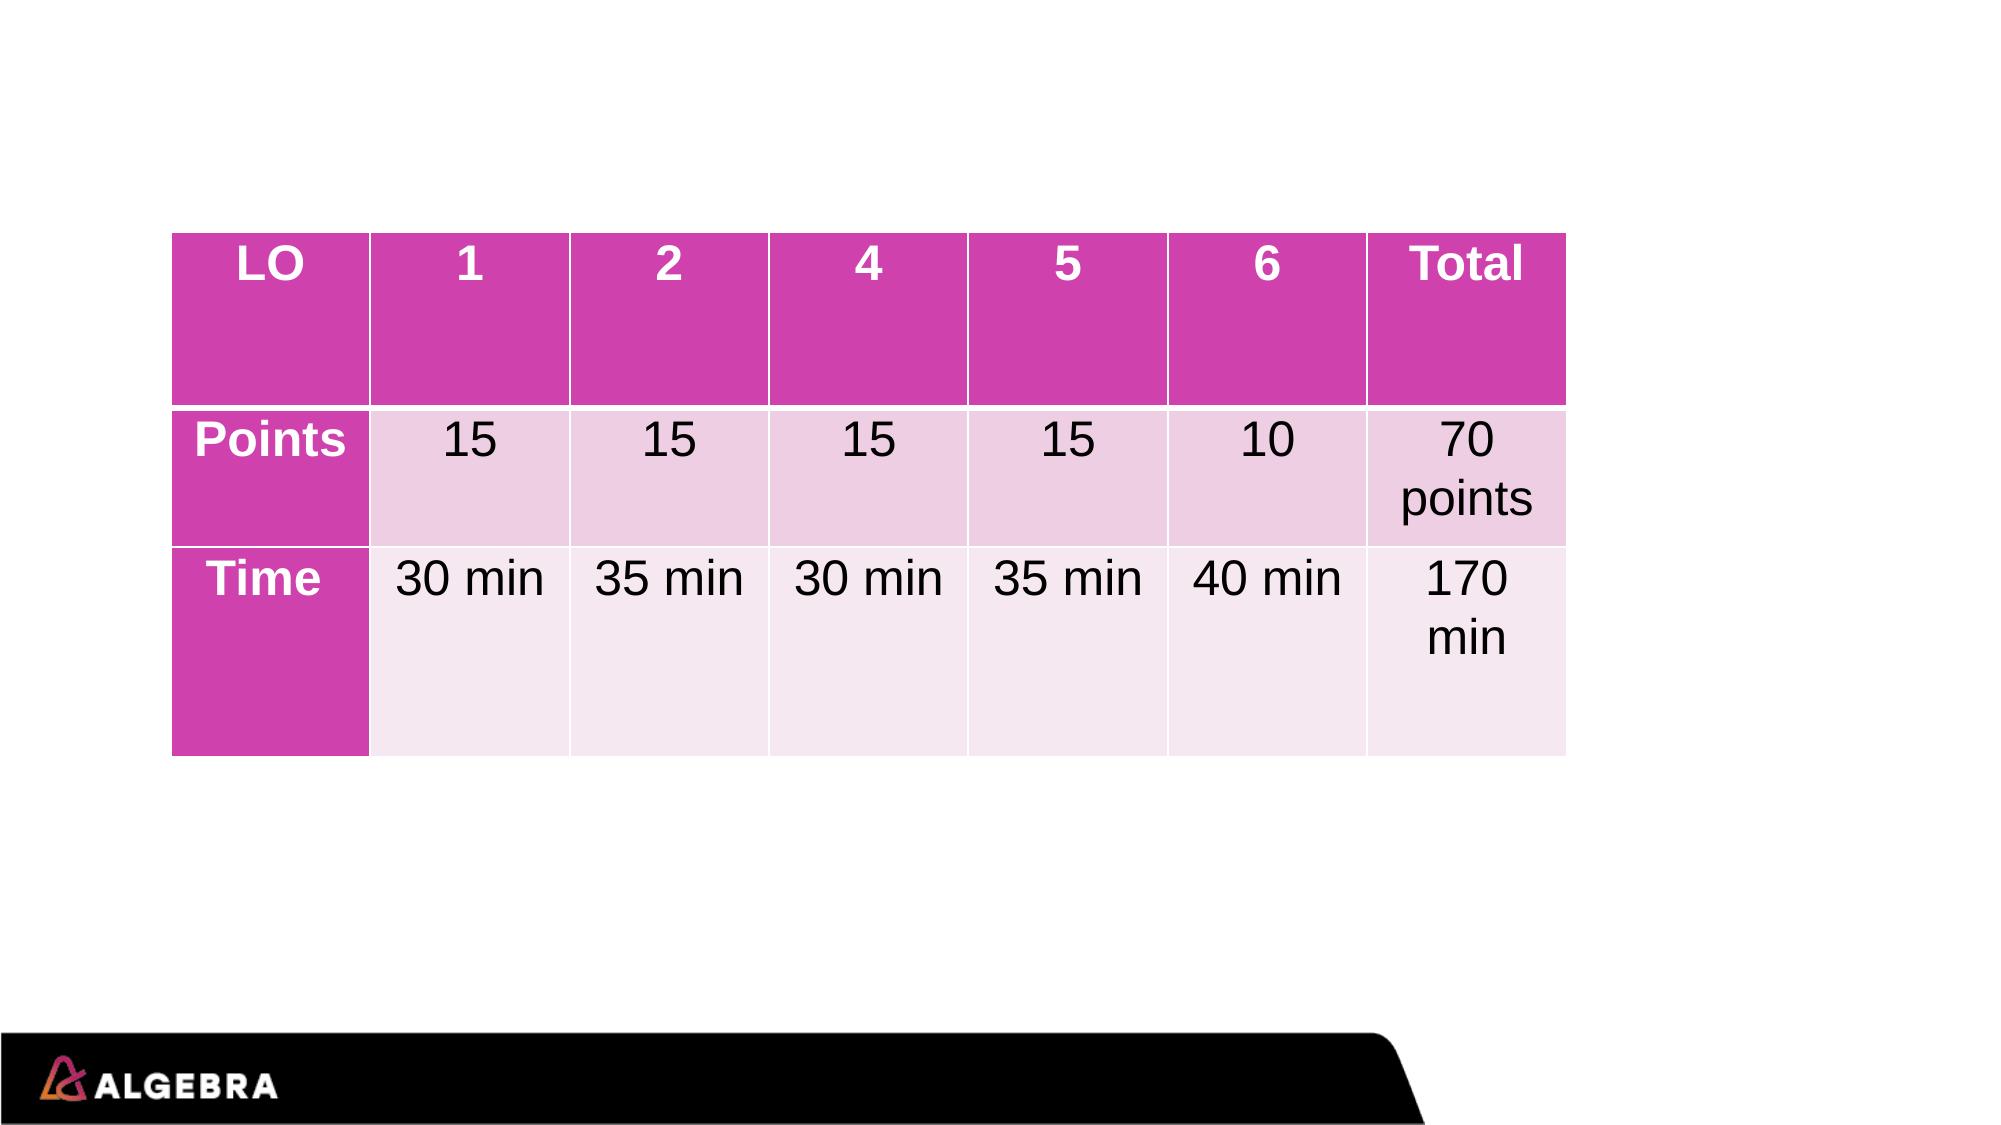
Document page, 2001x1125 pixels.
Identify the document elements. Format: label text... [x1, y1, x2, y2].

table_cell Points [172, 411, 369, 546]
table_cell 70 points [1368, 411, 1566, 546]
table_header Total [1368, 233, 1566, 405]
table_cell 40 min [1169, 548, 1366, 756]
table_cell 15 [371, 411, 569, 546]
table_header 1 [371, 233, 569, 405]
table_header LO [172, 233, 369, 405]
table_cell 15 [571, 411, 768, 546]
table_header 2 [571, 233, 768, 405]
table_cell 30 min [770, 548, 967, 756]
table_cell 10 [1169, 411, 1366, 546]
table_cell 15 [969, 411, 1167, 546]
table_cell 35 min [571, 548, 768, 756]
table_cell 35 min [969, 548, 1167, 756]
table_cell 170 min [1368, 548, 1566, 756]
picture [0, 1032, 1425, 1125]
table_header 6 [1169, 233, 1366, 405]
table_cell 30 min [371, 548, 569, 756]
table_cell Time [172, 548, 369, 756]
table_header 4 [770, 233, 967, 405]
table_header 5 [969, 233, 1167, 405]
table_cell 15 [770, 411, 967, 546]
